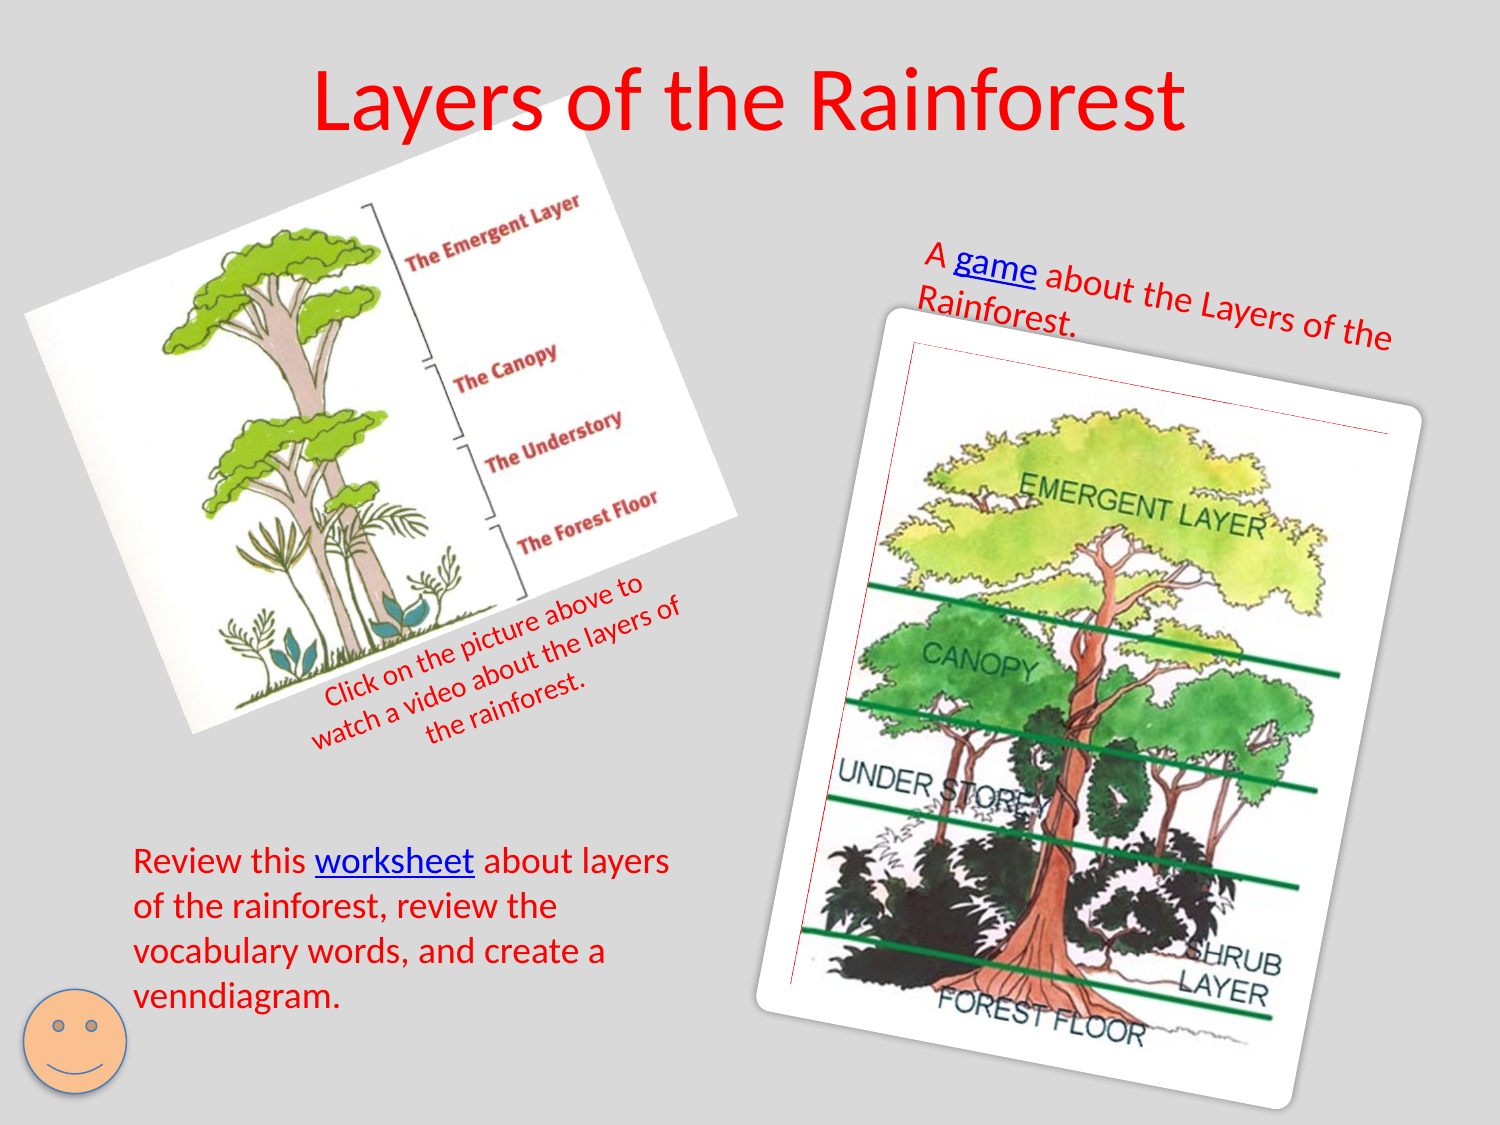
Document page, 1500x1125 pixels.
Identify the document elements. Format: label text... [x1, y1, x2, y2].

text_box Click on the picture above to watch a video about the layers of the rainforest. [275, 558, 715, 802]
text_box A game about the Layers of the Rainforest. [901, 217, 1425, 399]
text_box Review this worksheet about layers of the rainforest, review the vocabulary words, and create a venndiagram. [118, 828, 715, 1024]
picture [792, 344, 1387, 1075]
text_box [22, 988, 128, 1095]
picture [25, 187, 737, 734]
title Layers of the Rainforest [75, 0, 1425, 188]
